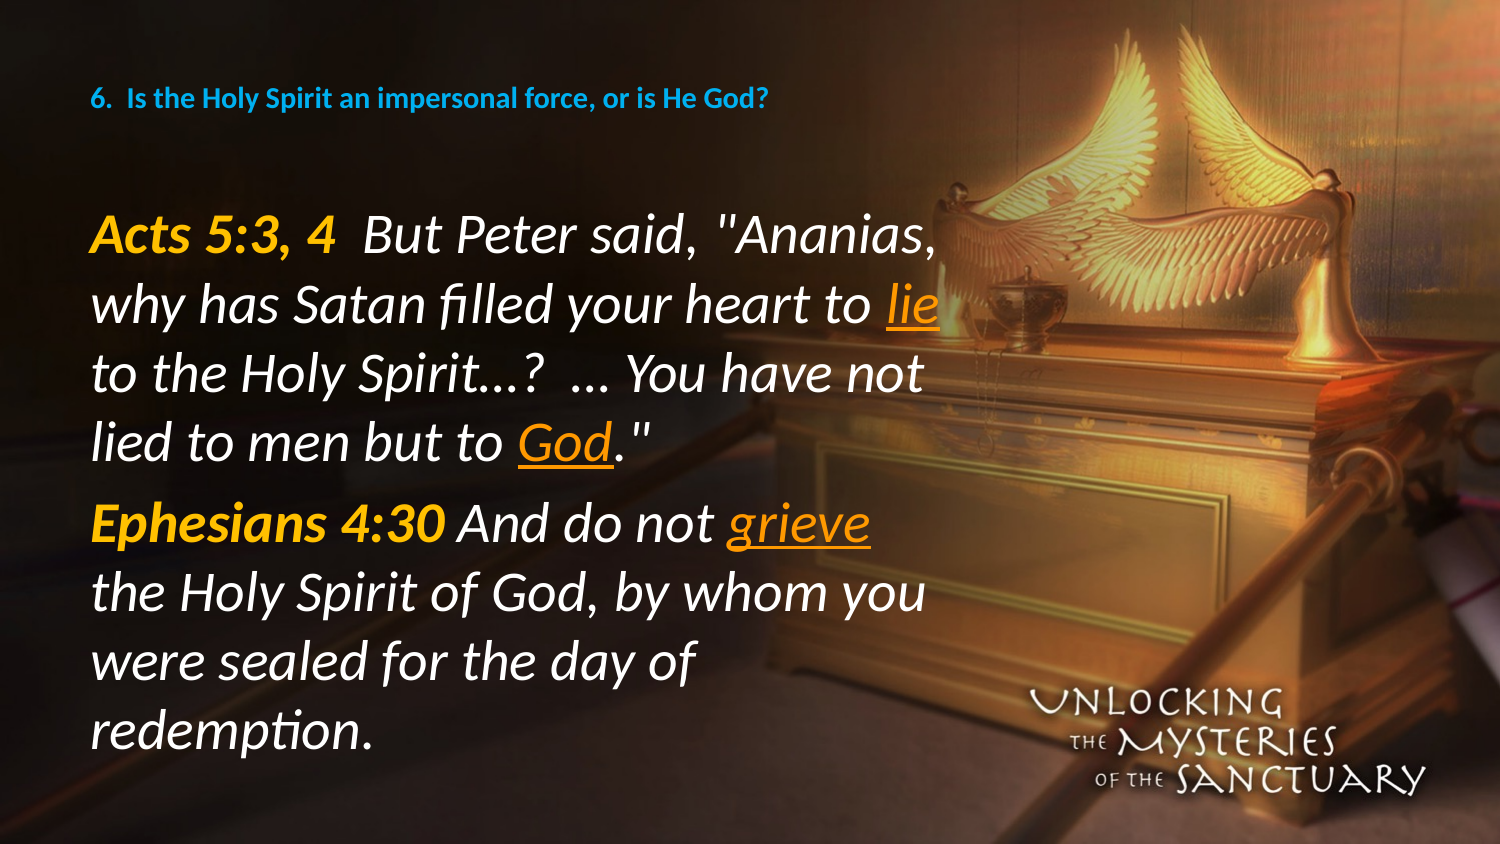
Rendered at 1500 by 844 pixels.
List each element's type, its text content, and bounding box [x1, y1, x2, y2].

picture [0, 0, 1500, 844]
title 6. Is the Holy Spirit an impersonal force, or is He God? [75, 33, 1425, 175]
list Acts 5:3, 4 But Peter said, "Ananias, why has Satan filled your heart to lie to the Holy Spirit…? … You have not lied to men but to God." Ephesians 4:30 And do not grieve the Holy Spirit of God, by whom you were sealed for the day of redemption. [75, 188, 957, 844]
